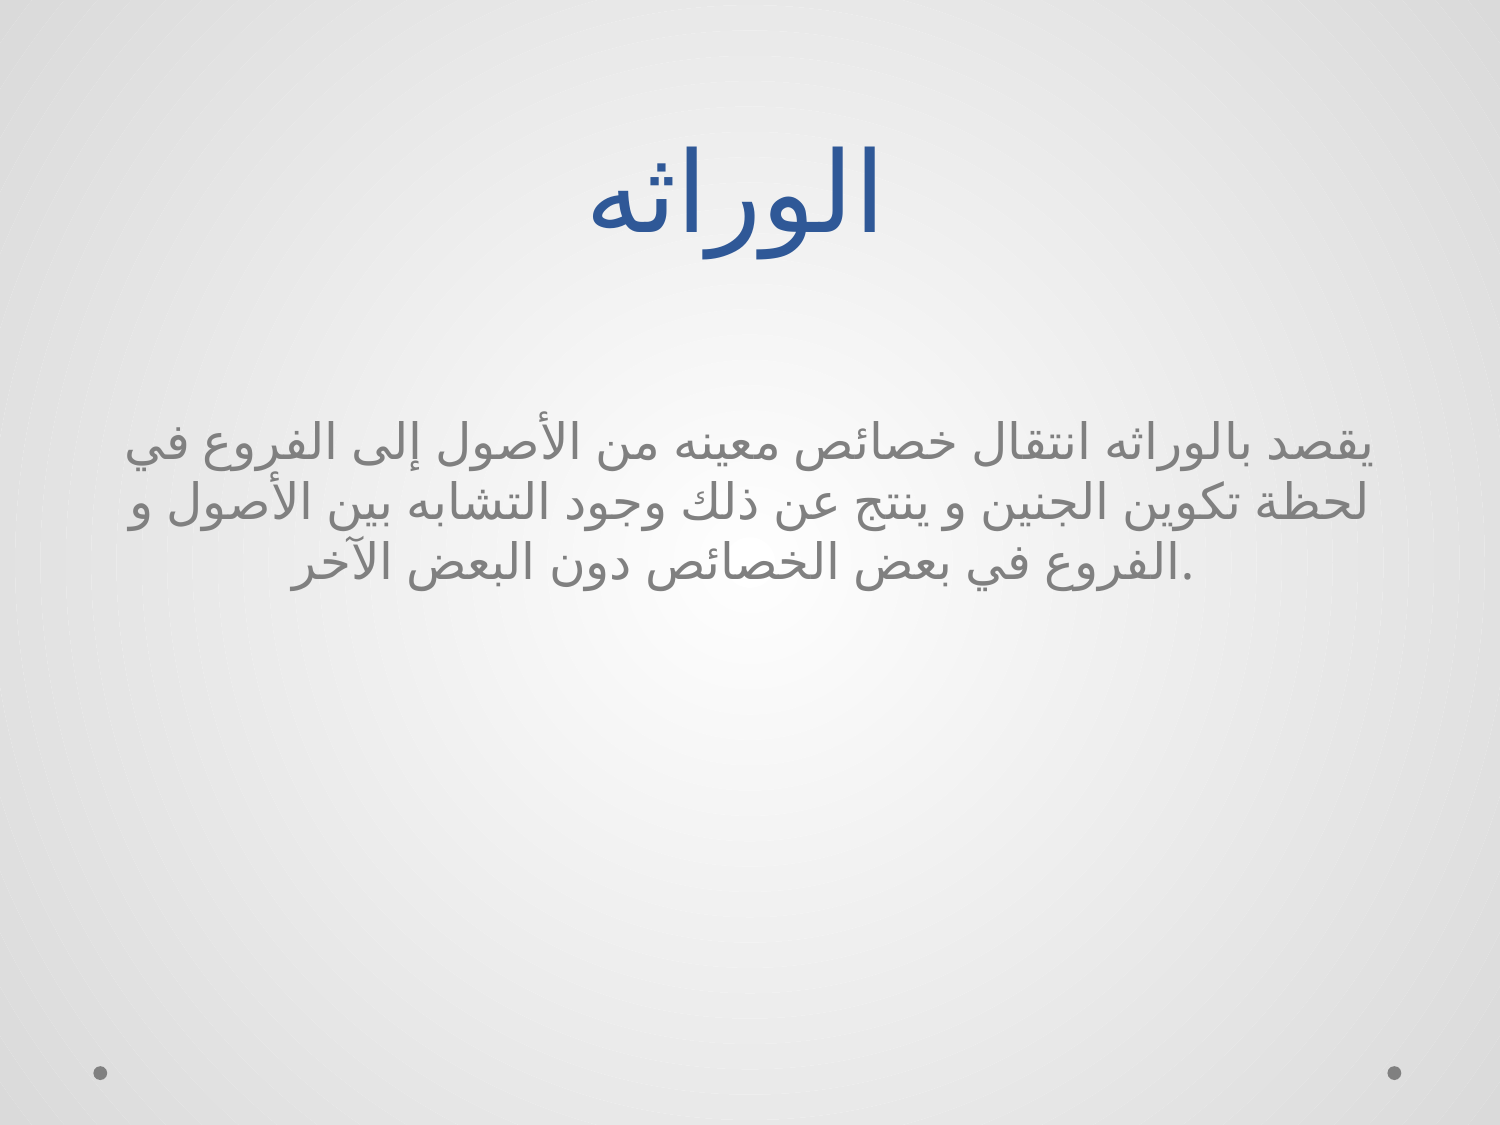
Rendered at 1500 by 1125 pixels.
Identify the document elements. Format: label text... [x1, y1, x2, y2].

title الوراثه [75, 0, 1425, 262]
list يقصد بالوراثه انتقال خصائص معينه من الأصول إلى الفروع في لحظة تكوين الجنين و ينتج عن ذلك وجود التشابه بين الأصول و الفروع في بعض الخصائص دون البعض الآخر. [75, 262, 1425, 1005]
